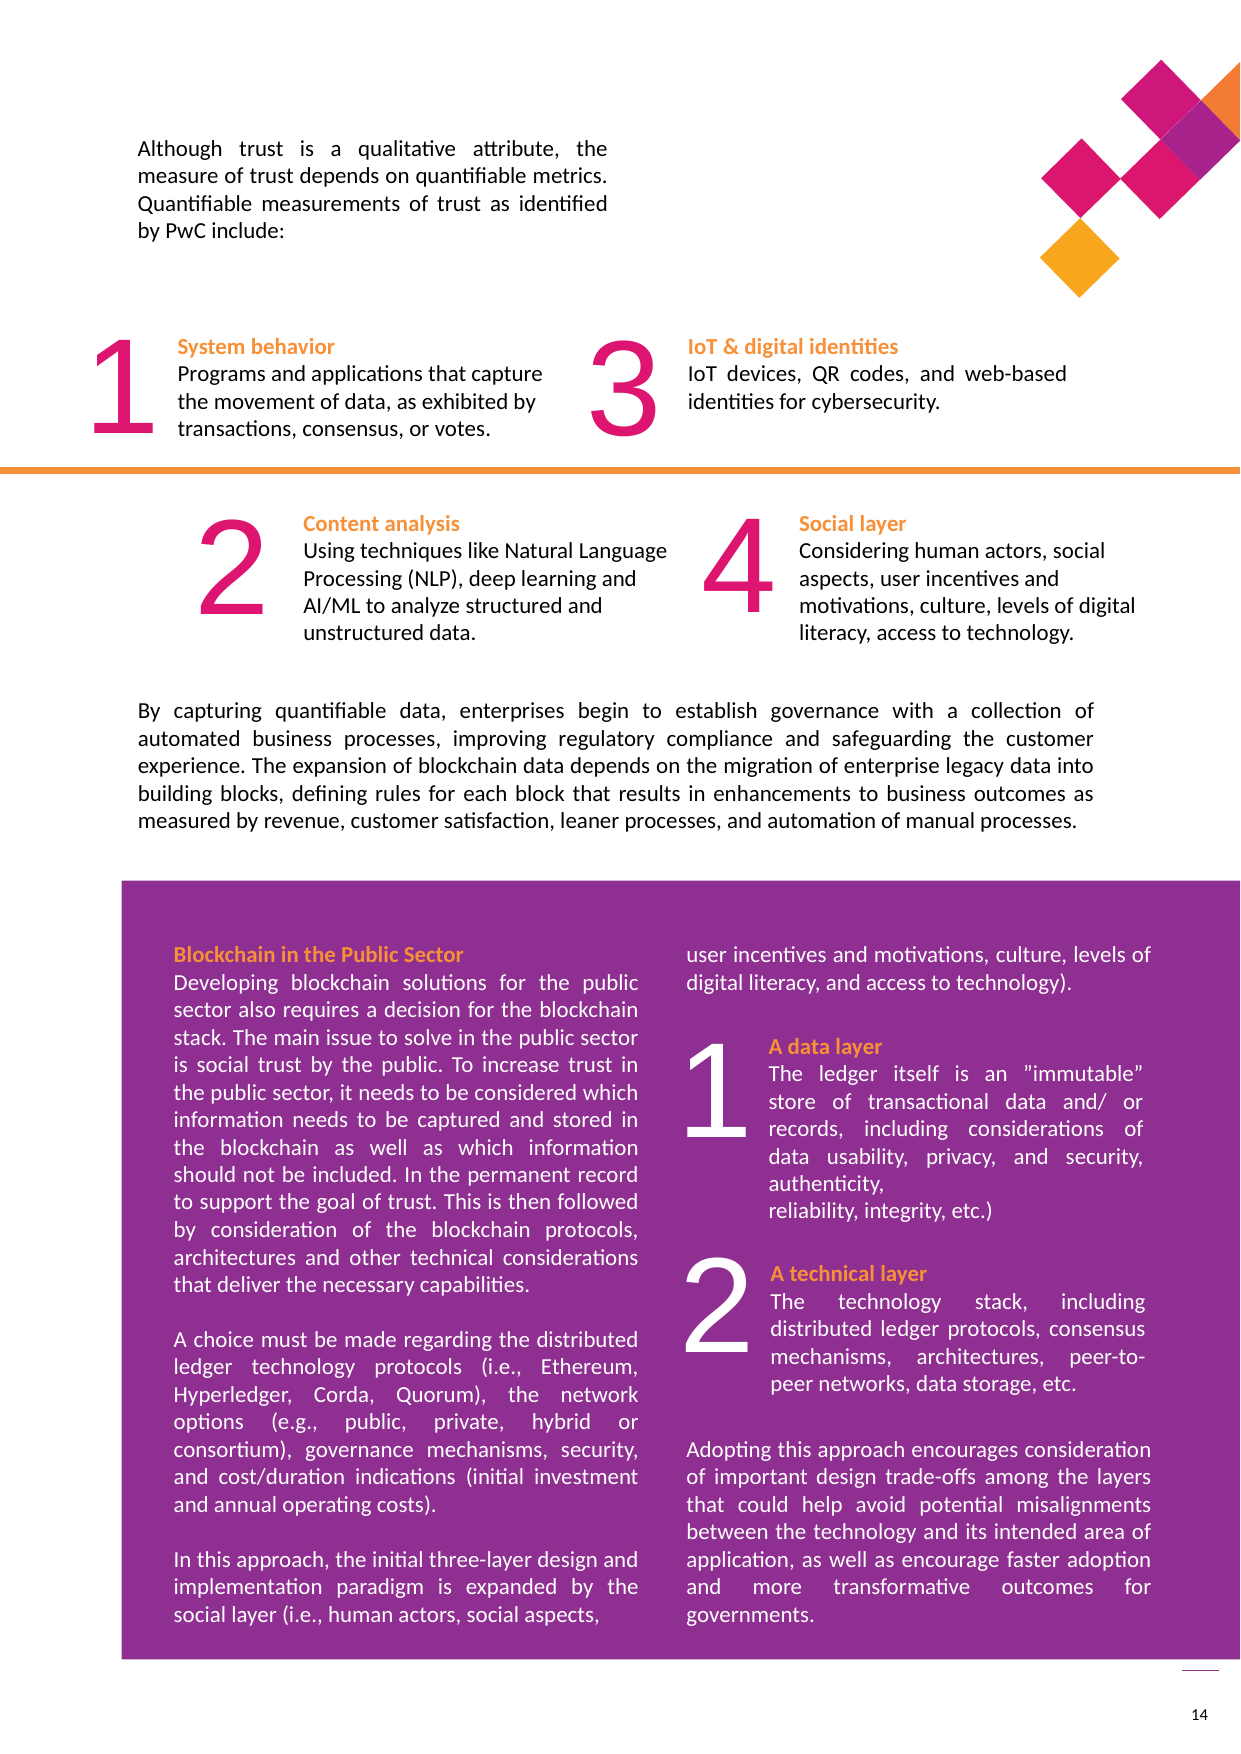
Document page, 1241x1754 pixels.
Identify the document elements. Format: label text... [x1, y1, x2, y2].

text_box 1 [70, 290, 178, 467]
text_box Blockchain in the Public Sector Developing blockchain solutions for the public sector also requires a decision for the blockchain stack. The main issue to solve in the public sector is social trust by the public. To increase trust in the public sector, it needs to be considered which information needs to be captured and stored in the blockchain as well as which information should not be included. In the permanent record to support the goal of trust. This is then followed by consideration of the blockchain protocols, architectures and other technical considerations that deliver the necessary capabilities. A choice must be made regarding the distributed ledger technology protocols (i.e., Ethereum, Hyperledger, Corda, Quorum), the network options (e.g., public, private, hybrid or consortium), governance mechanisms, security, and cost/duration indications (initial investment and annual operating costs). In this approach, the initial three-layer design and implementation paradigm is expanded by the social layer (i.e., human actors, social aspects, user incentives and motivations, culture, levels of digital literacy, and access to technology). Adopting this approach encourages consideration of important design trade-offs among the layers that could help avoid potential misalignments between the technology and its intended area of application, as well as encourage faster adoption and more transformative outcomes for governments. [158, 932, 1167, 1627]
text_box A data layer The ledger itself is an ”immutable” store of transactional data and/ or records, including considerations of data usability, privacy, and security, authenticity, reliability, integrity, etc.) [771, 1023, 1159, 1127]
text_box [1041, 71, 1241, 287]
text_box Although trust is a qualitative attribute, the measure of trust depends on quantifiable metrics. Quantifiable measurements of trust as identified by PwC include: [123, 126, 624, 262]
text_box 4 [686, 471, 795, 647]
text_box System behavior Programs and applications that capture the movement of data, as exhibited by transactions, consensus, or votes. [178, 324, 572, 431]
text_box [121, 880, 1241, 1660]
text_box 1 [662, 994, 771, 1172]
text_box 2 [664, 1209, 772, 1387]
text_box A technical layer The technology stack, including distributed ledger protocols, consensus mechanisms, architectures, peer-to-peer networks, data storage, etc. [772, 1251, 1161, 1355]
text_box 3 [572, 292, 680, 470]
text_box IoT & digital identities IoT devices, QR codes, and web-based identities for cybersecurity. [673, 324, 1083, 431]
text_box By capturing quantifiable data, enterprises begin to establish governance with a collection of automated business processes, improving regulatory compliance and safeguarding the customer experience. The expansion of blockchain data depends on the migration of enterprise legacy data into building blocks, defining rules for each block that results in enhancements to business outcomes as measured by revenue, customer satisfaction, leaner processes, and automation of manual processes. [123, 688, 1111, 825]
slide_number 14 [1170, 1692, 1229, 1736]
text_box Content analysis Using techniques like Natural Language Processing (NLP), deep learning and AI/ML to analyze structured and unstructured data. [288, 500, 698, 607]
text_box 2 [179, 471, 288, 649]
text_box Social layer Considering human actors, social aspects, user incentives and motivations, culture, levels of digital literacy, access to technology. [784, 500, 1194, 607]
